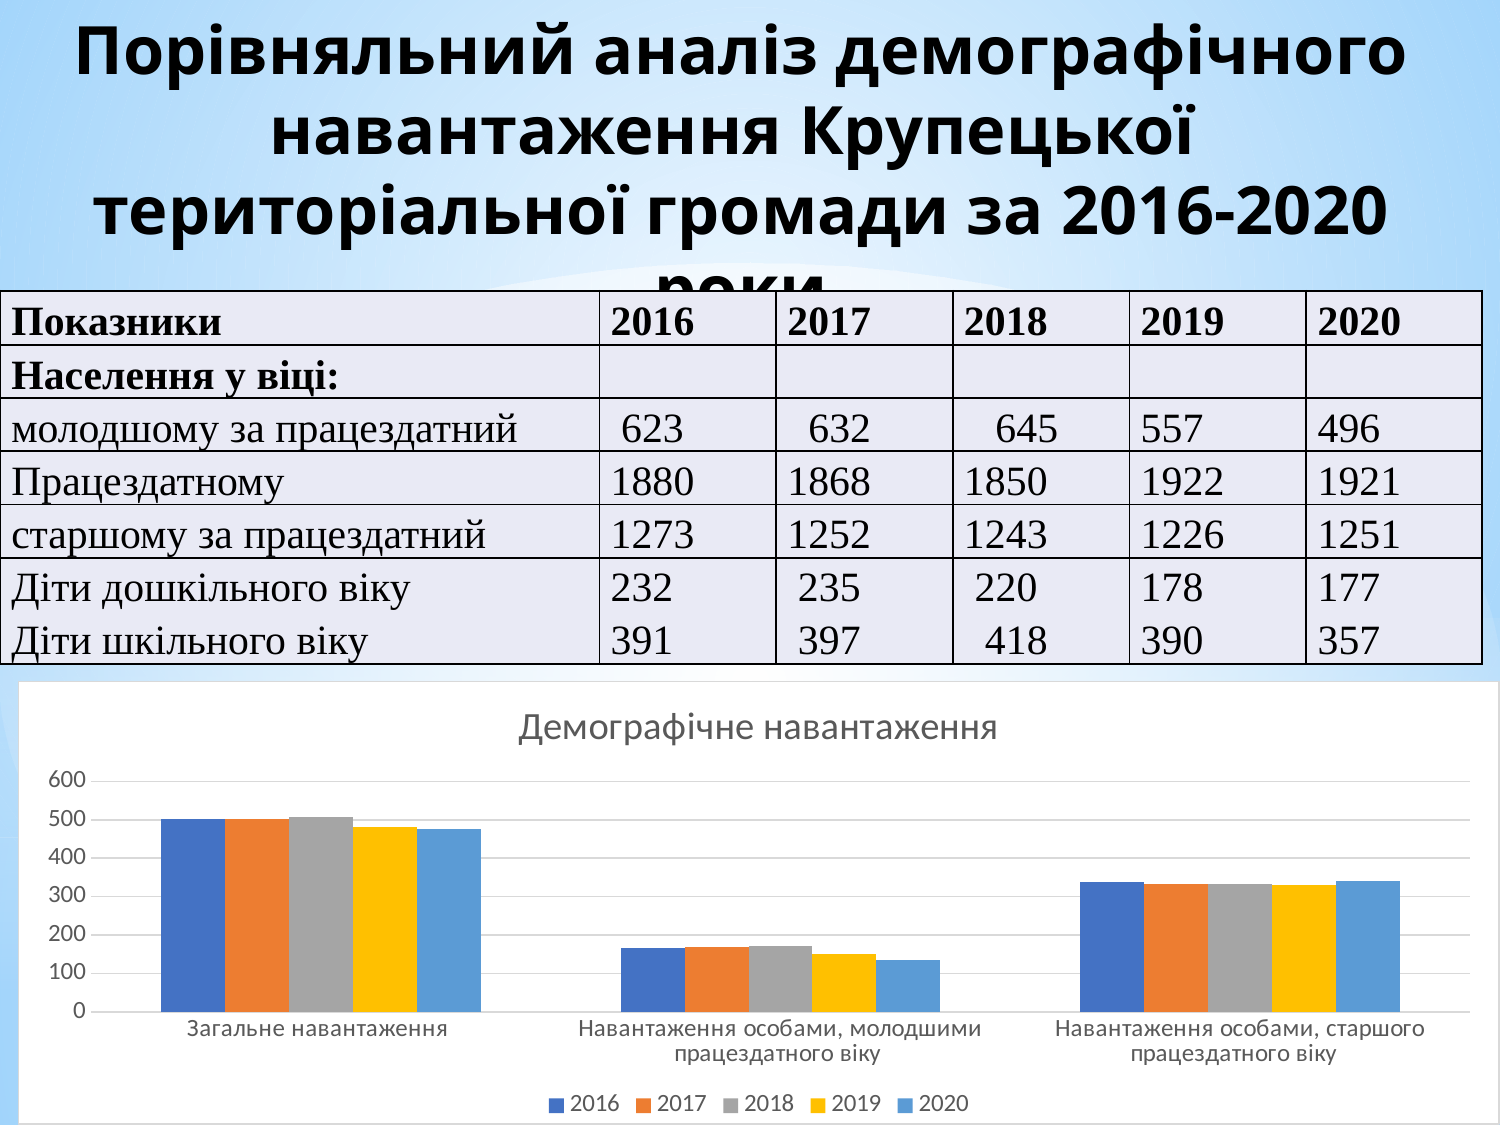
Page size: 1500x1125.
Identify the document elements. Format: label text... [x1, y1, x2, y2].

table_cell 1251 [1307, 505, 1481, 557]
table_cell Діти дошкільного віку Діти шкільного віку [1, 559, 599, 663]
table_cell [1130, 346, 1305, 397]
table_cell 1922 [1130, 452, 1305, 504]
table_cell 1273 [600, 505, 775, 557]
table_header 2018 [954, 292, 1129, 344]
table_cell 1252 [777, 505, 952, 557]
table_cell 645 [954, 399, 1129, 450]
table_header 2019 [1130, 292, 1305, 344]
table_cell 177 357 [1307, 559, 1481, 663]
table_cell молодшому за працездатний [1, 399, 599, 450]
table_header Показники [1, 292, 599, 344]
table_cell [954, 346, 1129, 397]
chart [17, 680, 1500, 1125]
table_cell 232 391 [600, 559, 775, 663]
table_cell 1226 [1130, 505, 1305, 557]
table_cell [600, 346, 775, 397]
table_cell 1850 [954, 452, 1129, 504]
table_cell 623 [600, 399, 775, 450]
table_cell 178 390 [1130, 559, 1305, 663]
title Порівняльний аналіз демографічного навантаження Крупецької територіальної громади за 2016-2020 роки [0, 0, 1483, 290]
table_cell 632 [777, 399, 952, 450]
table_cell 557 [1130, 399, 1305, 450]
table_header 2020 [1307, 292, 1481, 344]
table_cell 1880 [600, 452, 775, 504]
table_cell [1307, 346, 1481, 397]
table_header 2016 [600, 292, 775, 344]
table_cell 1868 [777, 452, 952, 504]
table_cell 1243 [954, 505, 1129, 557]
table_cell 220 418 [954, 559, 1129, 663]
table_header 2017 [777, 292, 952, 344]
table_cell старшому за працездатний [1, 505, 599, 557]
table_cell Працездатному [1, 452, 599, 504]
table_cell 496 [1307, 399, 1481, 450]
table_cell 235 397 [777, 559, 952, 663]
table_cell 1921 [1307, 452, 1481, 504]
table_cell [777, 346, 952, 397]
table_cell Населення у віці: [1, 346, 599, 397]
